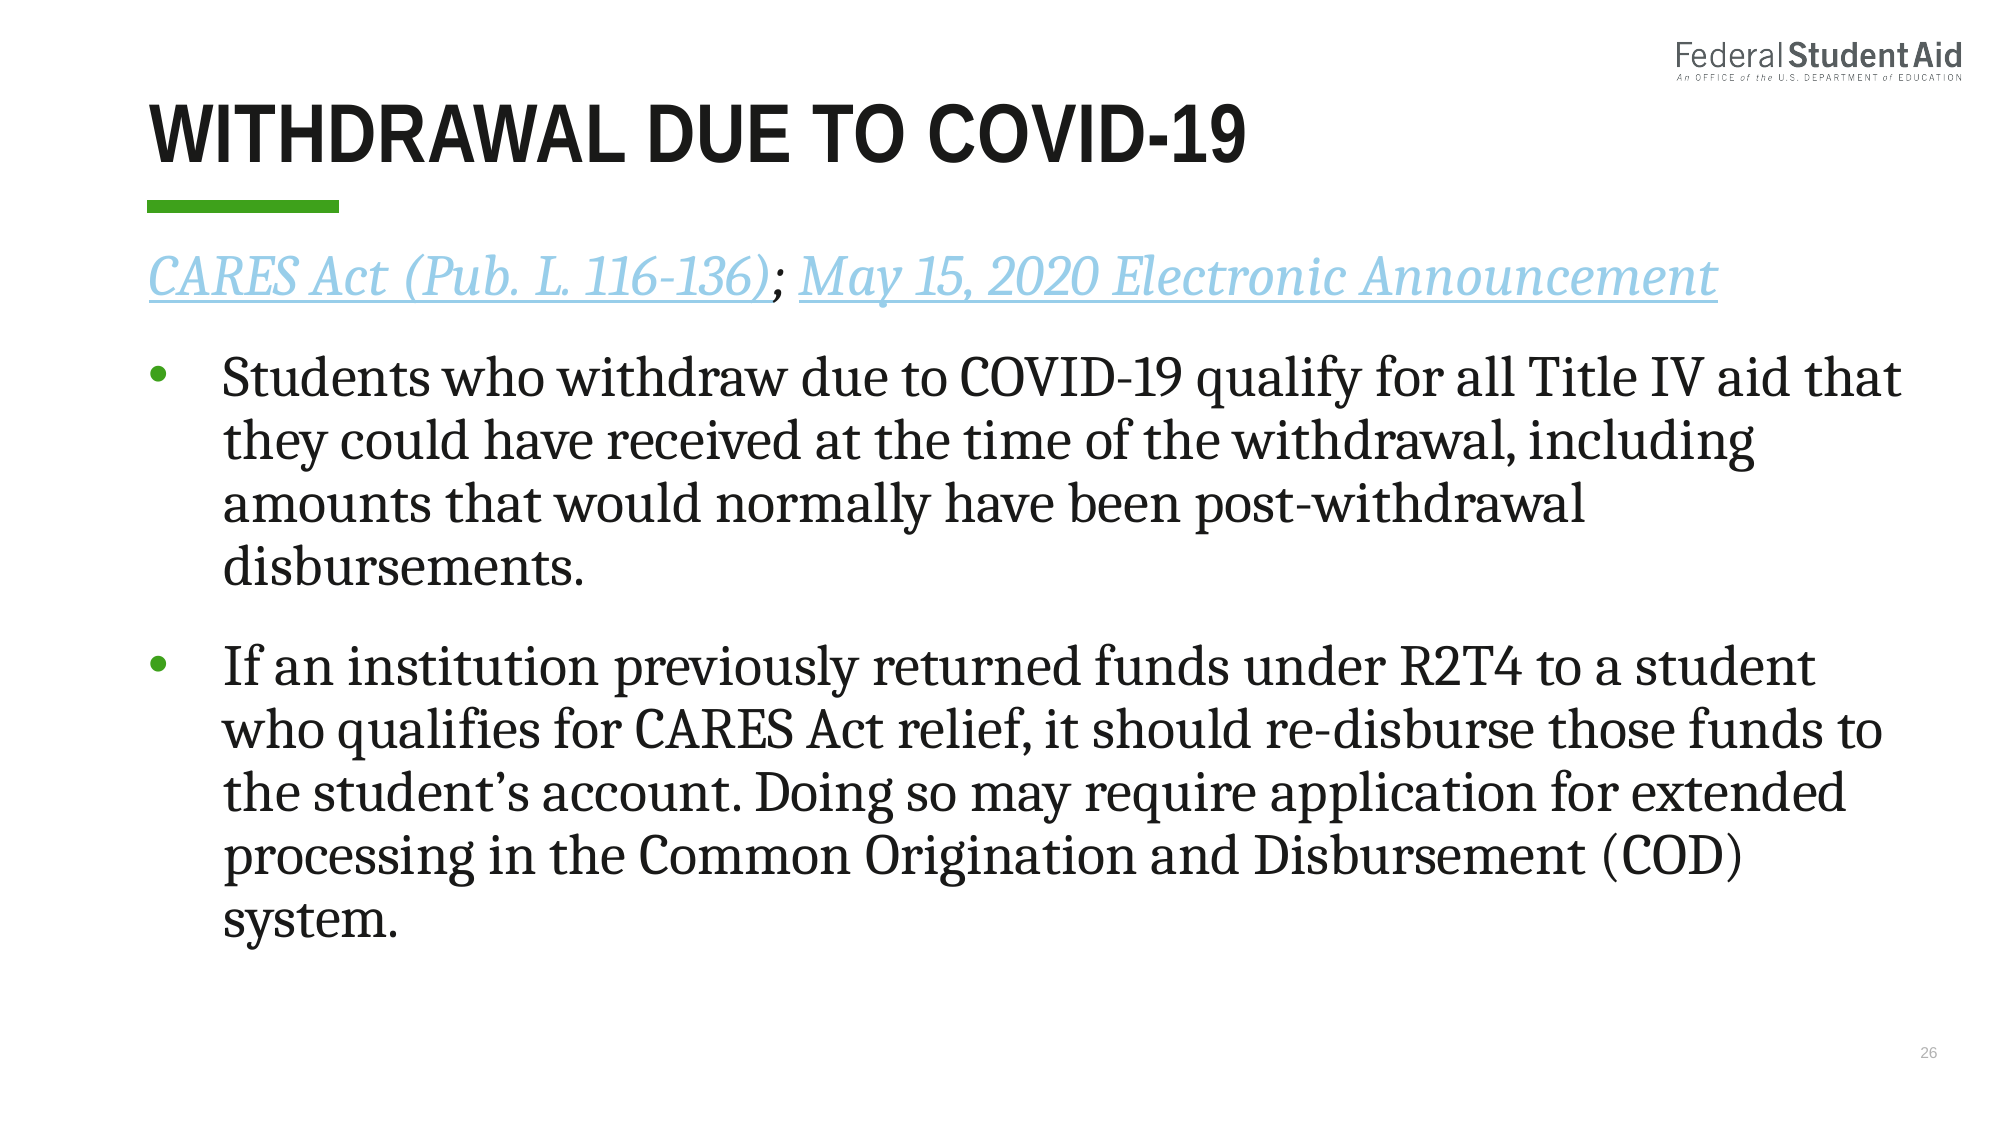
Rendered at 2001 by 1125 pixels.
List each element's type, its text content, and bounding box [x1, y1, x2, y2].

list CARES Act (Pub. L. 116-136); May 15, 2020 Electronic Announcement Students who withdraw due to COVID-19 qualify for all Title IV aid that they could have received at the time of the withdrawal, including amounts that would normally have been post-withdrawal disbursements. If an institution previously returned funds under R2T4 to a student who qualifies for CARES Act relief, it should re-disburse those funds to the student’s account. Doing so may require application for extended processing in the Common Origination and Disbursement (COD) system. [133, 237, 1921, 1026]
title Withdrawal due to covid-19 [149, 57, 1606, 189]
picture [1651, 16, 1986, 106]
slide_number 26 [1920, 1042, 1986, 1094]
